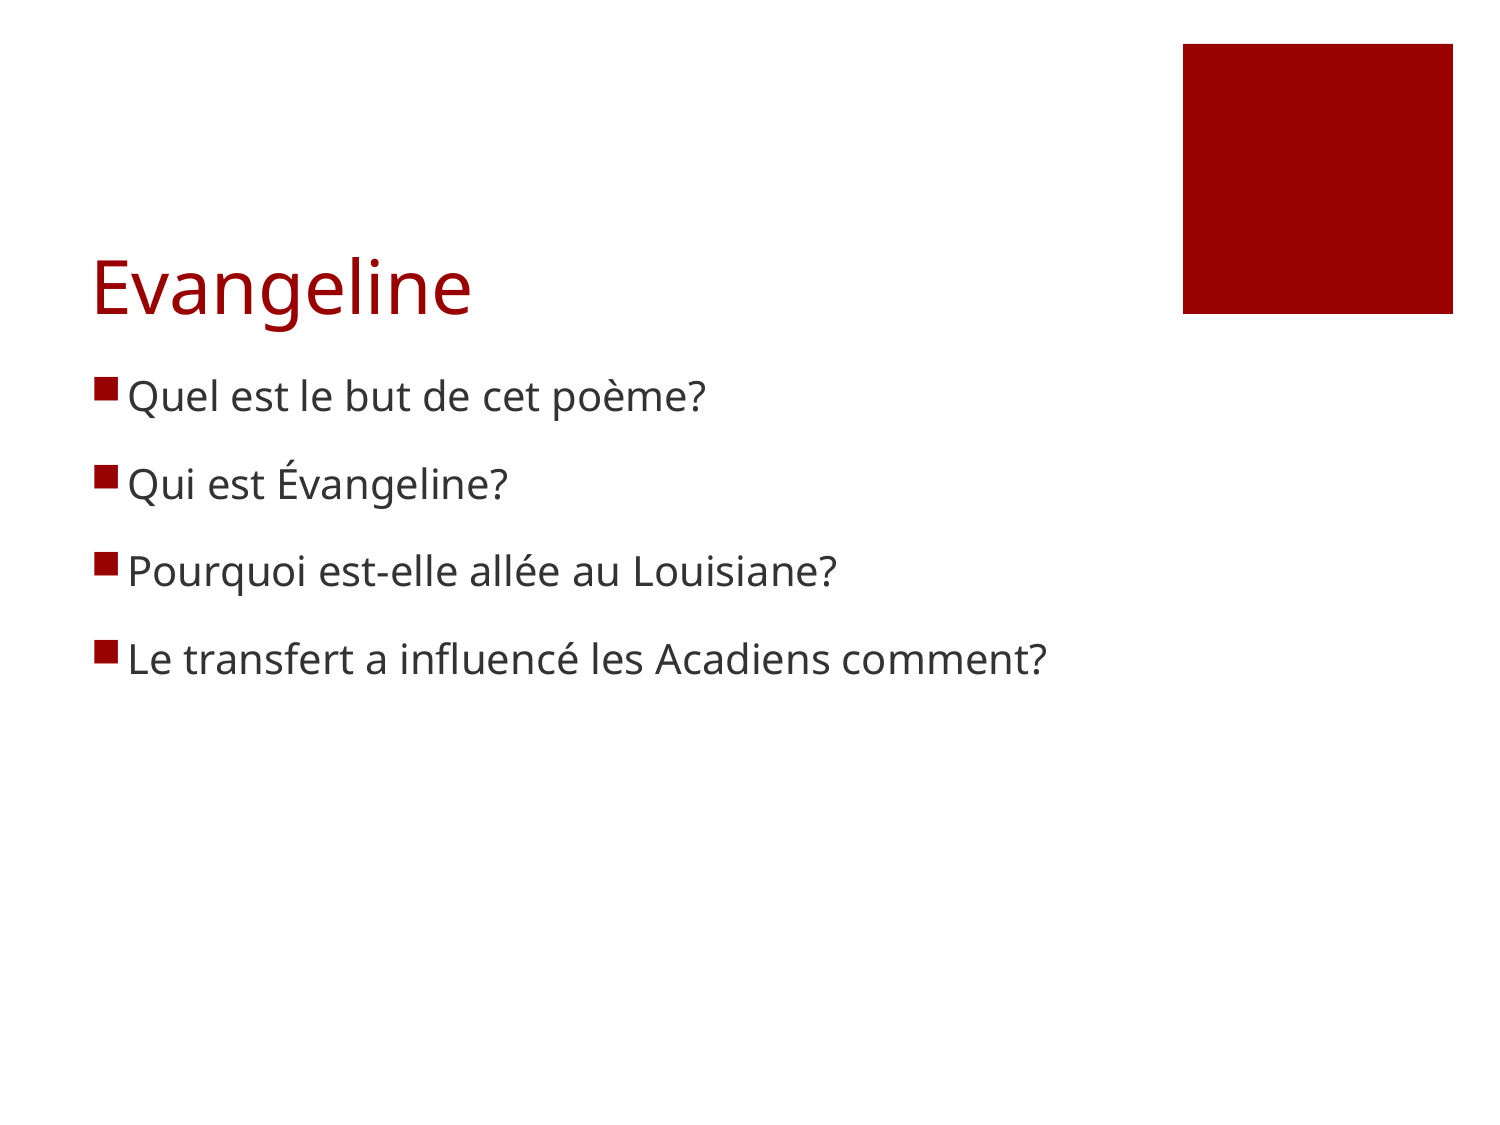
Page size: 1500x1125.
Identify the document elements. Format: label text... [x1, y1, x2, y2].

title Evangeline [75, 149, 1143, 338]
list Quel est le but de cet poème? Qui est Évangeline? Pourquoi est-elle allée au Louisiane? Le transfert a influencé les Acadiens comment? [75, 362, 1143, 1005]
